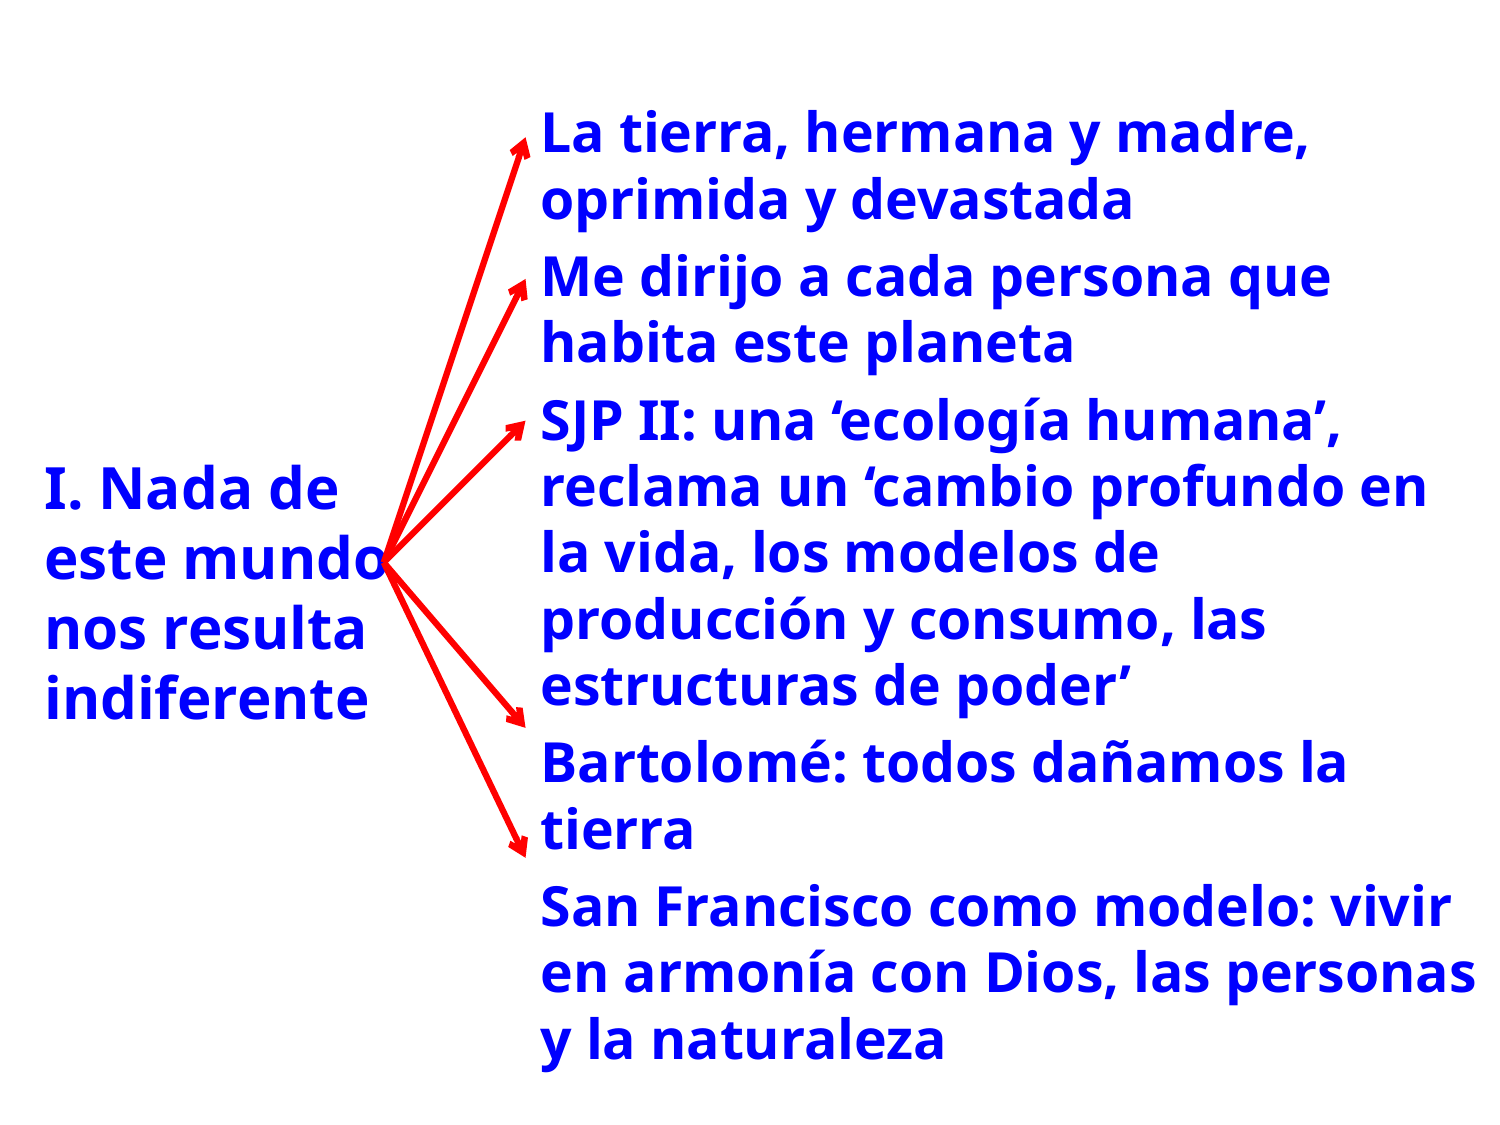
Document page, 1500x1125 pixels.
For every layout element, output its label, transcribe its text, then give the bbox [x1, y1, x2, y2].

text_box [383, 278, 526, 420]
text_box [383, 562, 526, 859]
list I. Nada de este mundo nos resulta indiferente [29, 117, 445, 1045]
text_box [383, 420, 526, 560]
list La tierra, hermana y madre, oprimida y devastada Me dirijo a cada persona que habita este planeta SJP II: una ‘ecología humana’, reclama un ‘cambio profundo en la vida, los modelos de producción y consumo, las estructuras de poder’ Bartolomé: todos dañamos la tierra San Francisco como modelo: vivir en armonía con Dios, las personas y la naturaleza [525, 90, 1496, 1083]
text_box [383, 136, 526, 278]
